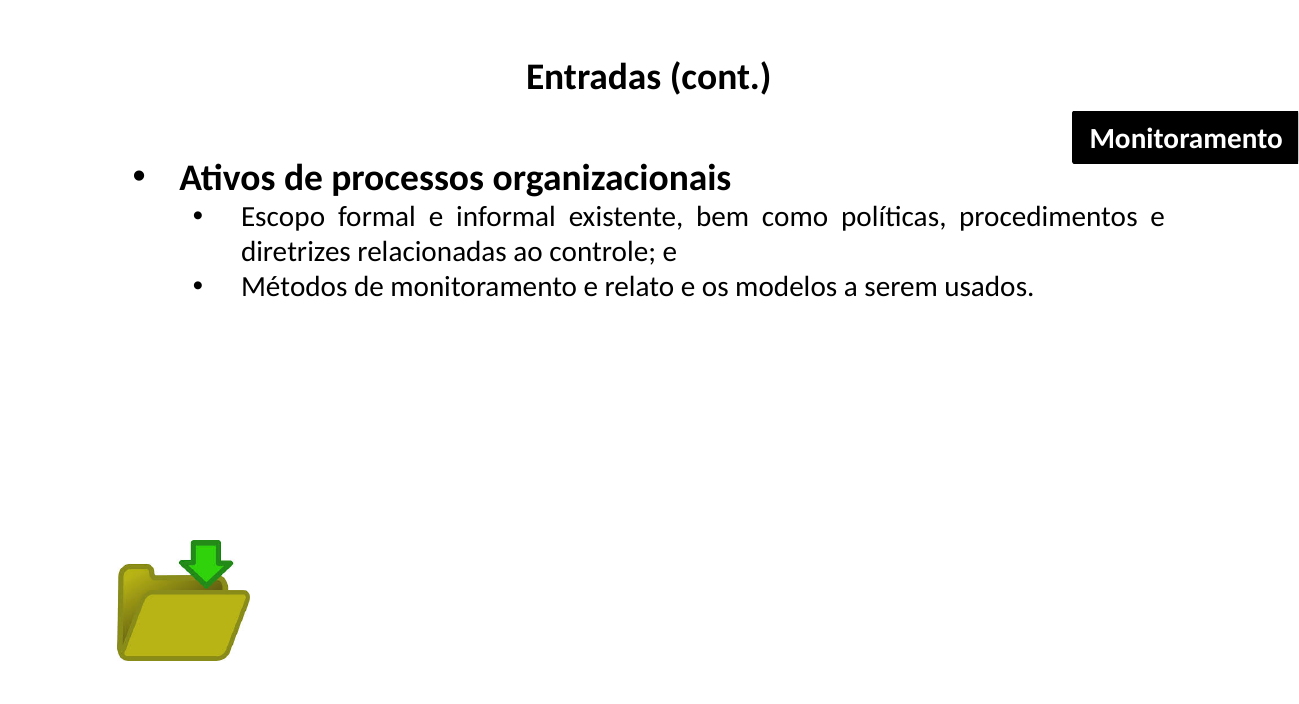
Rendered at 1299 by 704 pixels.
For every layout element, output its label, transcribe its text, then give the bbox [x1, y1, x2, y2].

picture [117, 540, 250, 661]
text_box Entradas (cont.) [0, 44, 1299, 106]
text_box Monitoramento [1074, 112, 1299, 162]
text_box Ativos de processos organizacionais Escopo formal e informal existente, bem como políticas, procedimentos e diretrizes relacionadas ao controle; e Métodos de monitoramento e relato e os modelos a serem usados. [117, 145, 1181, 312]
